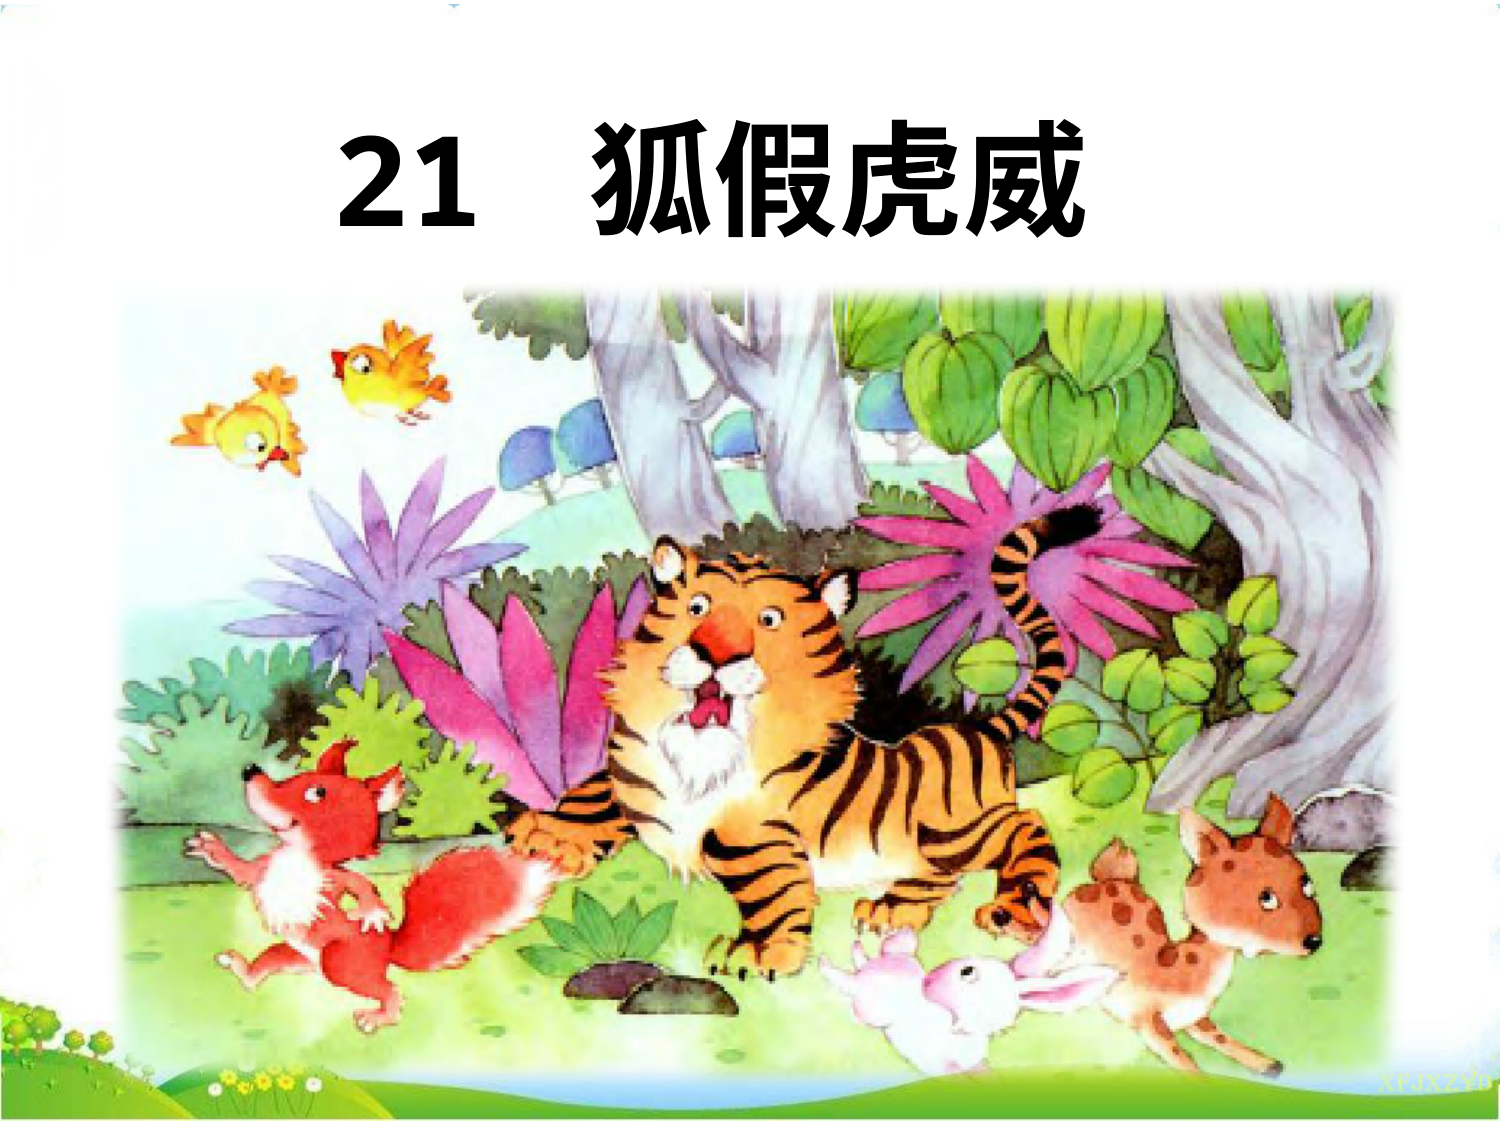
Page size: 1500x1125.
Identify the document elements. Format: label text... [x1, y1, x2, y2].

picture [0, 4, 1500, 1121]
text_box 21 狐假虎威 [269, 93, 1153, 264]
